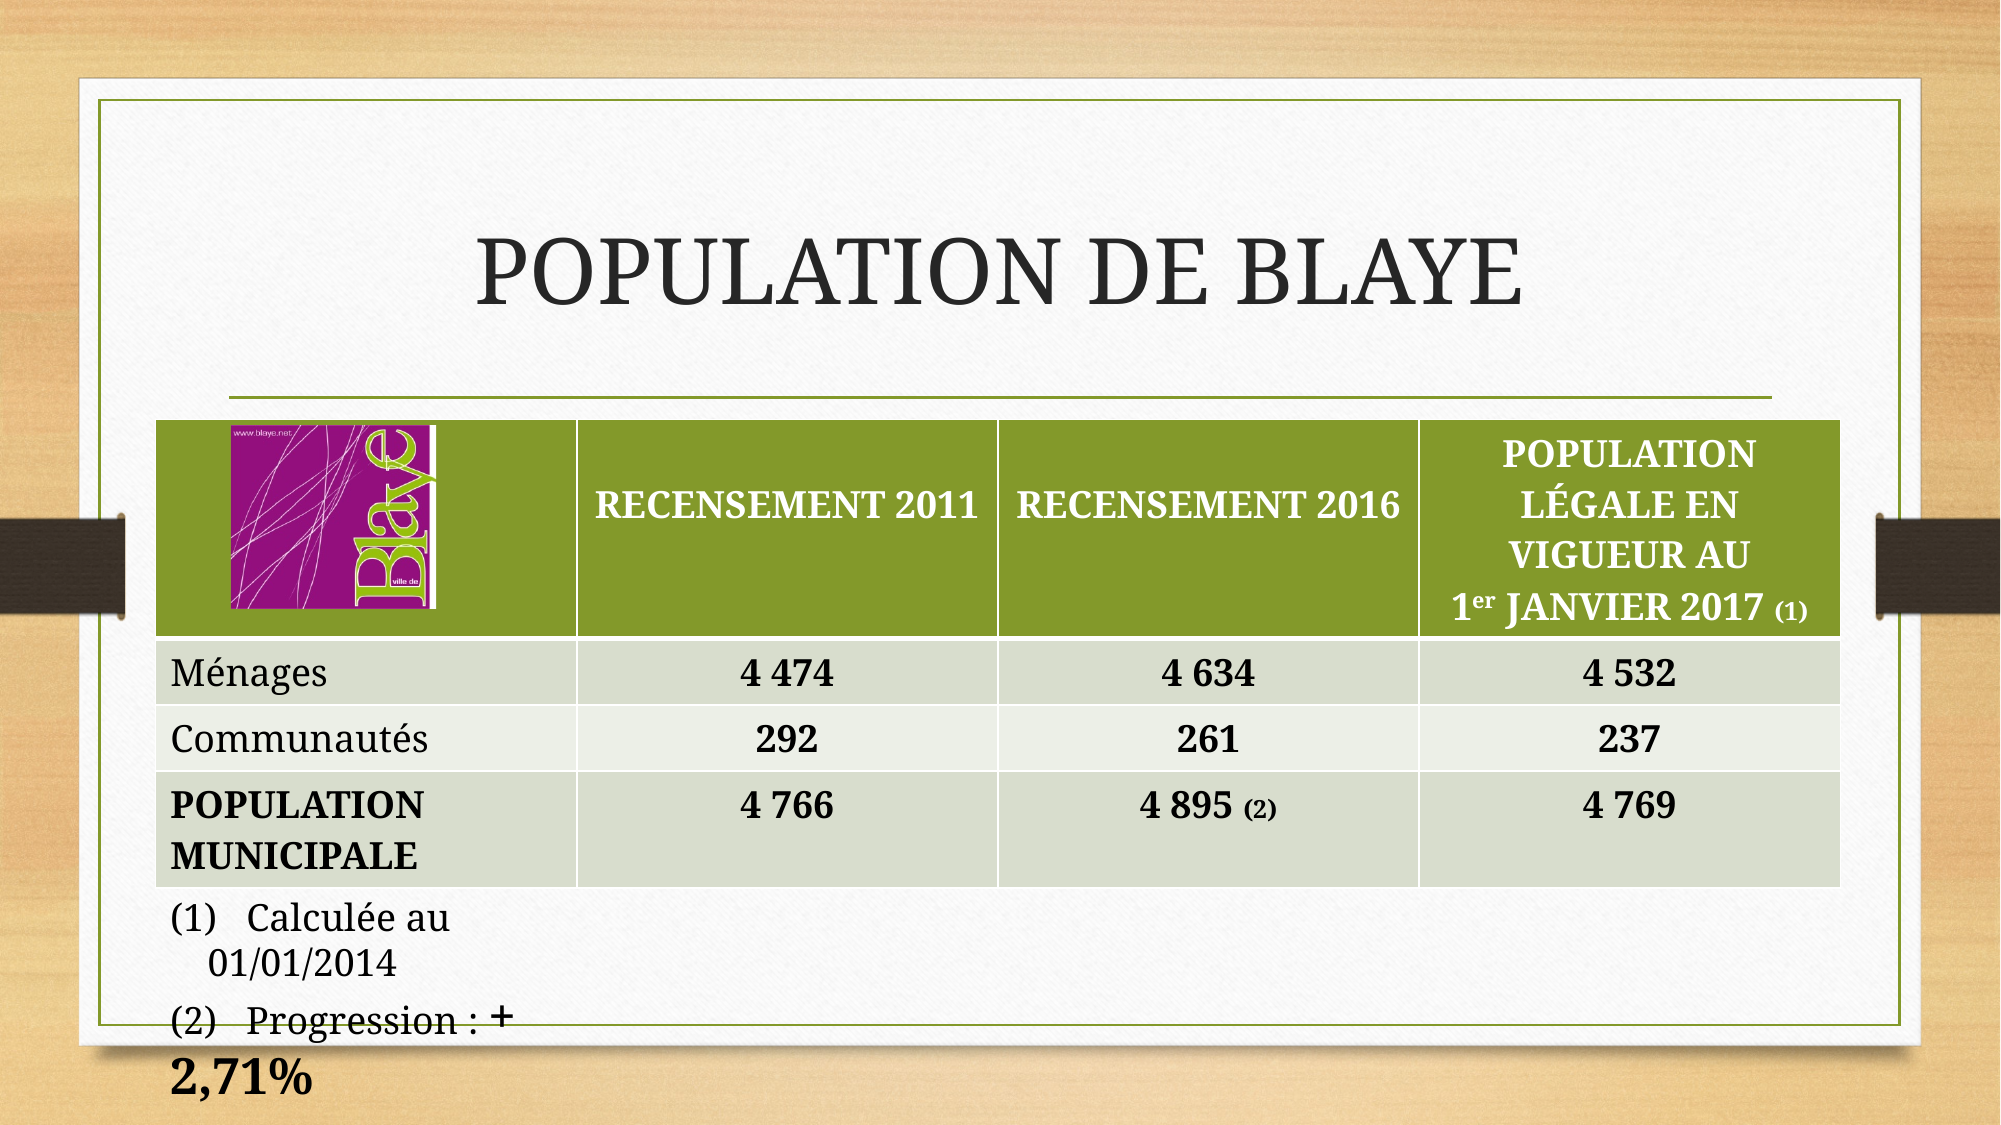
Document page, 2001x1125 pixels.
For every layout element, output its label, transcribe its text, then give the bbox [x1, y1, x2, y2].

table_cell 4 766 [578, 772, 997, 887]
table_cell Ménages [156, 641, 576, 704]
table_cell Communautés [156, 706, 576, 770]
table_cell 4 474 [578, 641, 997, 704]
table_cell 237 [1420, 706, 1840, 770]
table_cell POPULATION MUNICIPALE [156, 772, 576, 886]
table_cell 4 895 (2) [999, 772, 1418, 887]
title POPULATION DE BLAYE [212, 161, 1788, 375]
table_cell 4 532 [1420, 641, 1840, 704]
table_cell 4 634 [999, 641, 1418, 704]
table_cell 292 [578, 706, 997, 770]
table_cell 4 769 [1420, 772, 1840, 887]
table_header RECENSEMENT 2011 [578, 420, 997, 636]
table_header POPULATION LÉGALE EN VIGUEUR AU 1er JANVIER 2017 (1) [1420, 420, 1840, 636]
text_box Calculée au 01/01/2014 (2) Progression : + 2,71% [155, 886, 663, 1112]
table_cell 261 [999, 706, 1418, 770]
table_header [156, 420, 576, 636]
table_header RECENSEMENT 2016 [999, 420, 1418, 636]
picture [0, 0, 2001, 1125]
